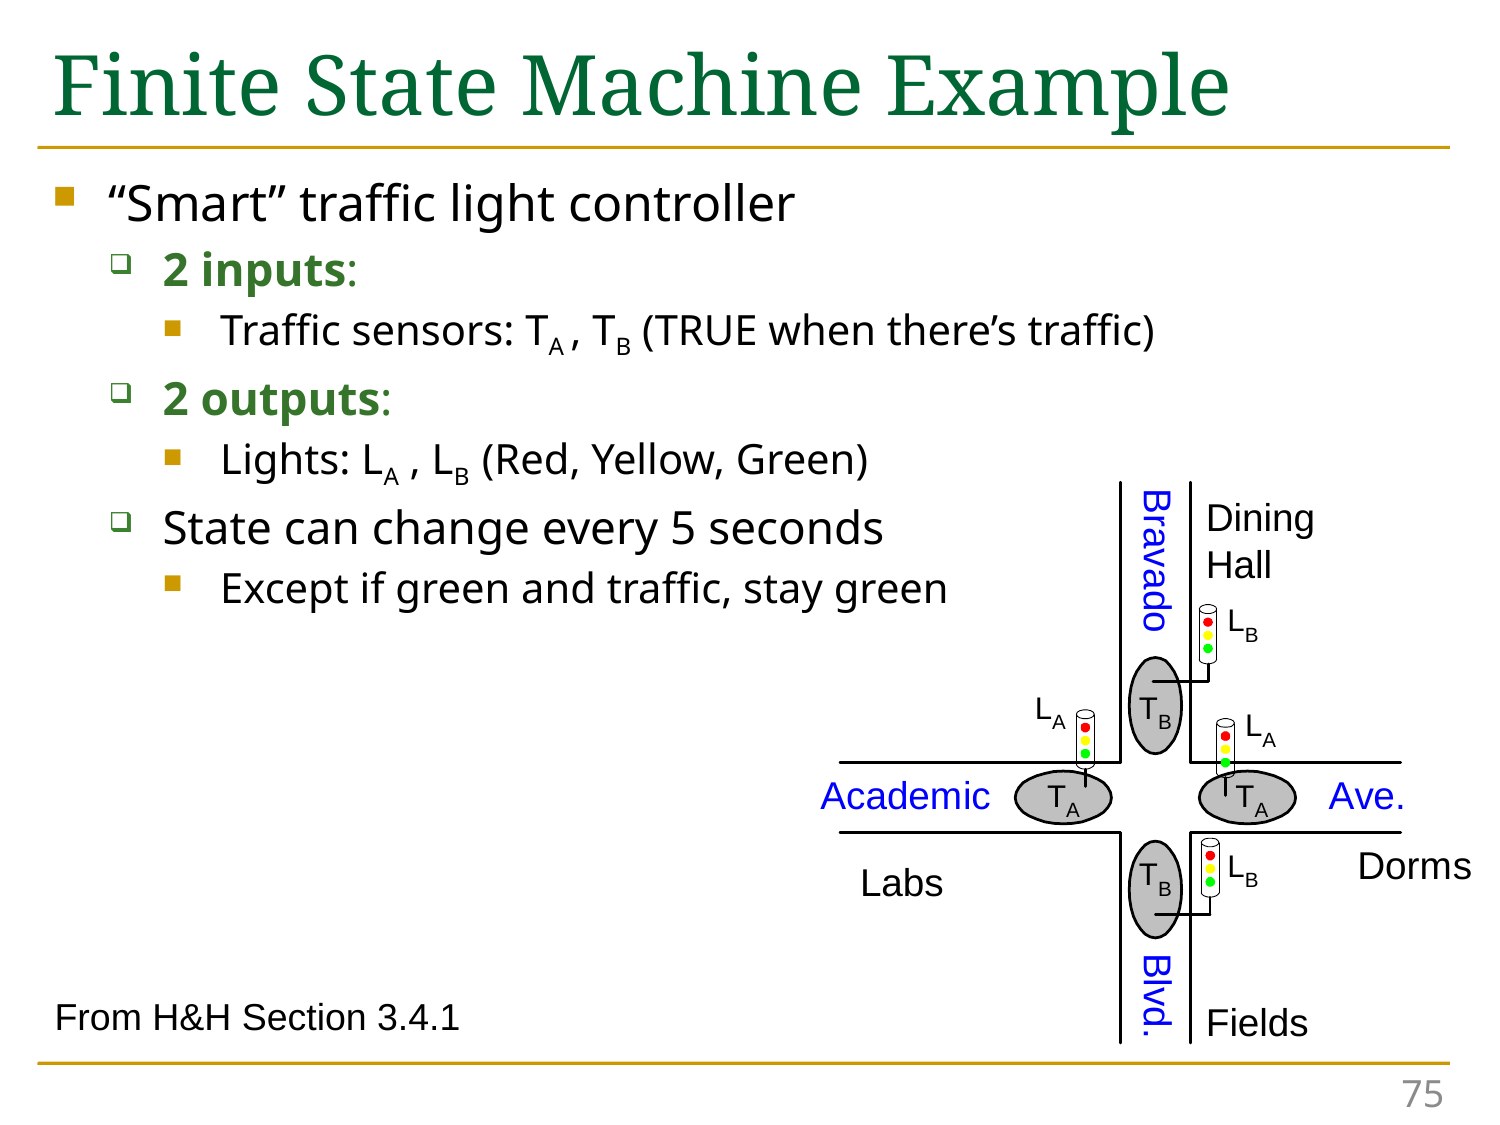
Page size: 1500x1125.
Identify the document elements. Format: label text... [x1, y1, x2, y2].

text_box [800, 468, 1500, 1067]
slide_number 75 [1121, 1075, 1460, 1125]
title Finite State Machine Example [37, 24, 1450, 163]
text_box From H&H Section 3.4.1 [39, 985, 476, 1045]
list “Smart” traffic light controller 2 inputs: Traffic sensors: TA , TB (TRUE when there’s traffic) 2 outputs: Lights: LA , LB (Red, Yellow, Green) State can change every 5 seconds Except if green and traffic, stay green [37, 163, 1450, 1016]
